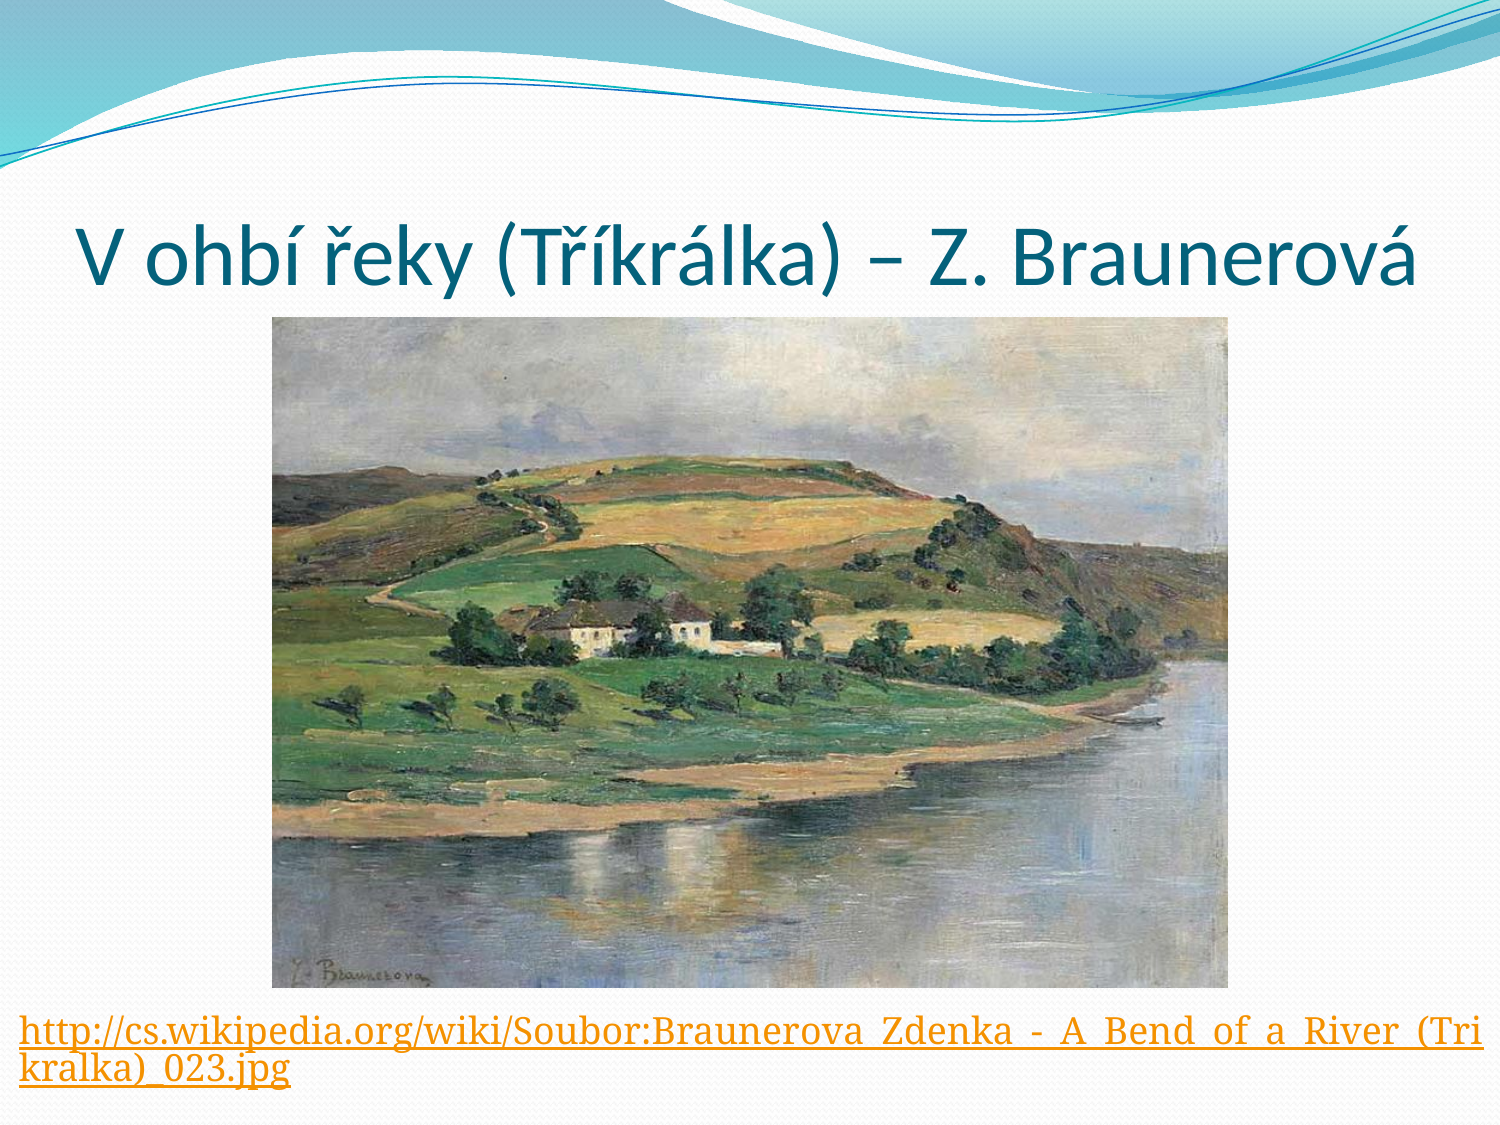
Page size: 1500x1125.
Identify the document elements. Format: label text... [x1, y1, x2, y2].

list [272, 317, 1228, 988]
title V ohbí řeky (Tříkrálka) – Z. Braunerová [75, 115, 1425, 303]
text_box http://cs.wikipedia.org/wiki/Soubor:Braunerova_Zdenka_-_A_Bend_of_a_River_(Trikralka)_023.jpg [4, 999, 1500, 1111]
